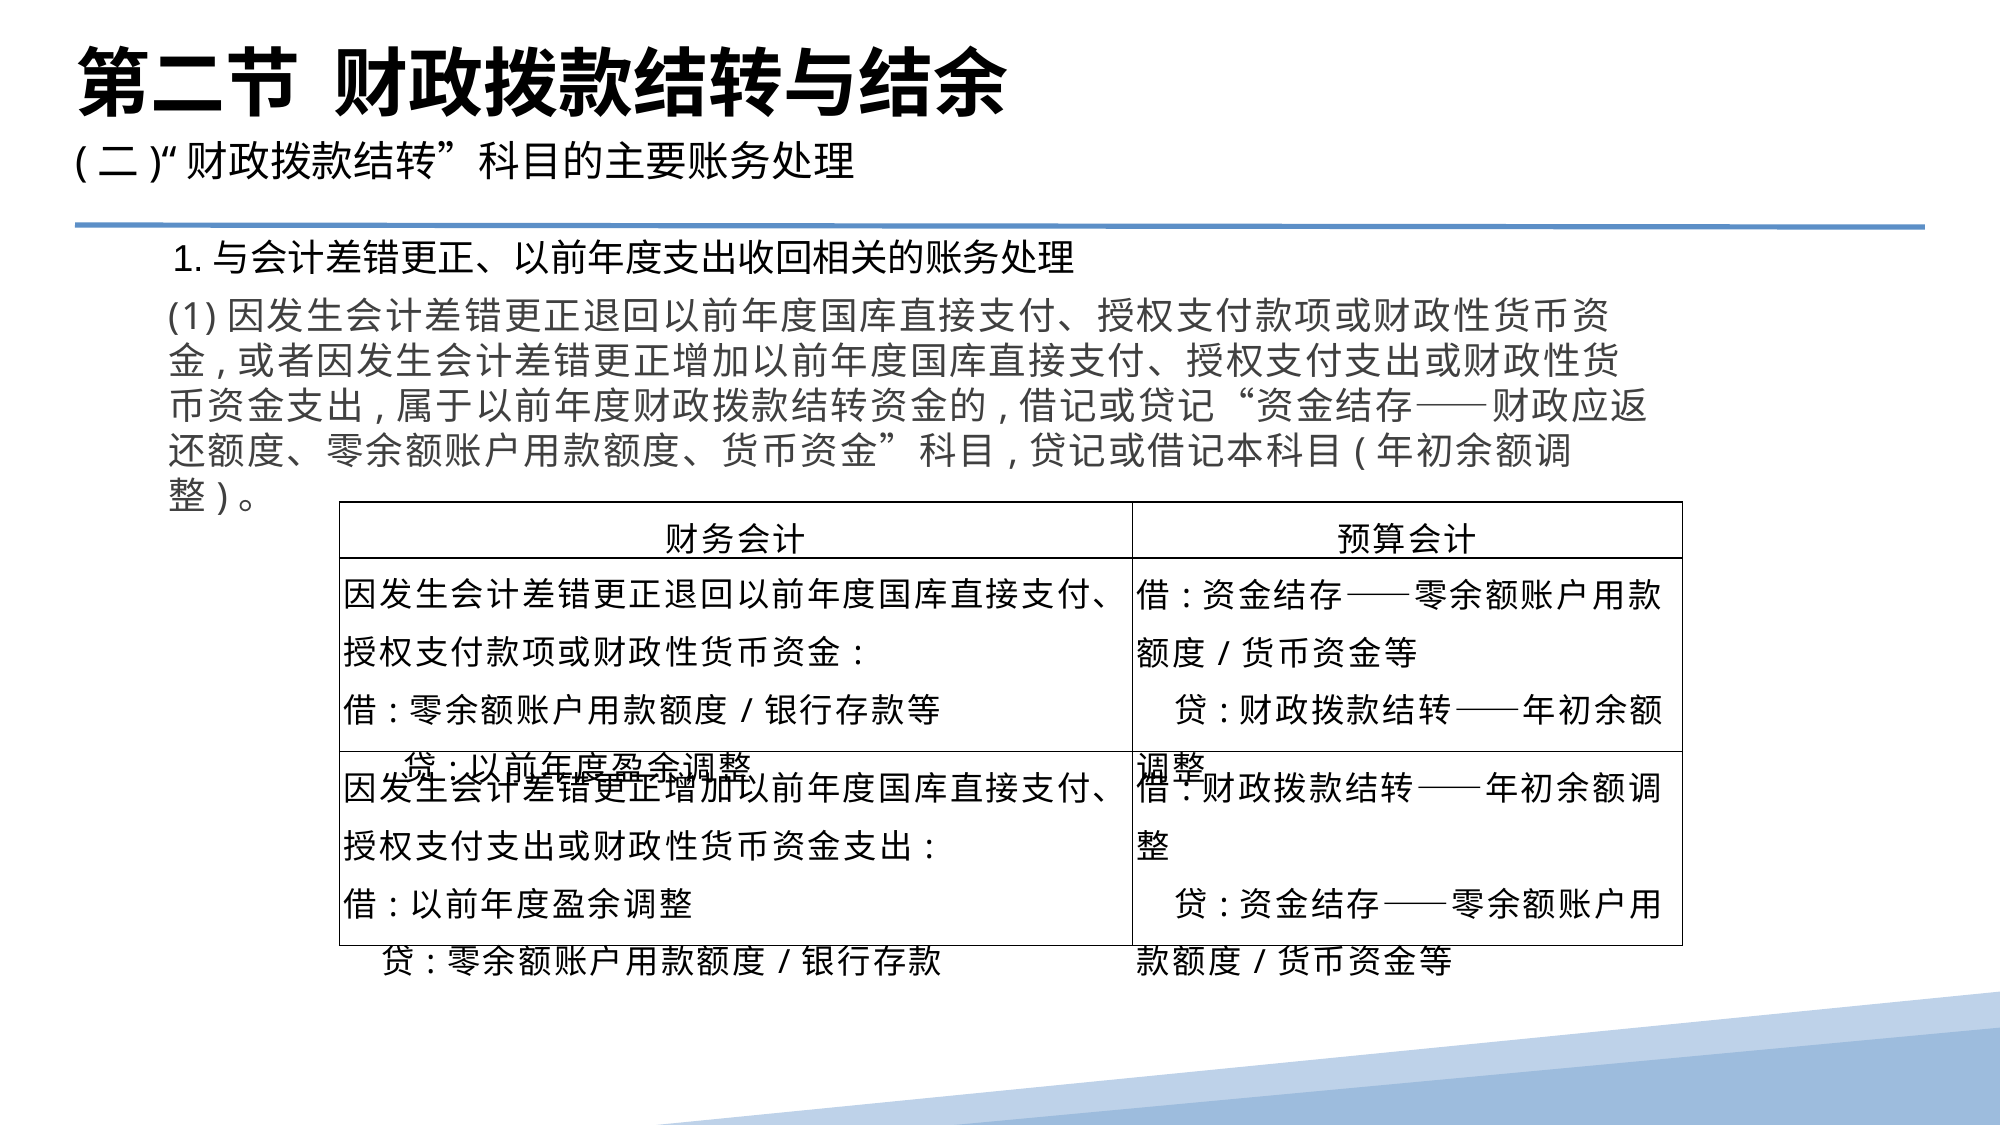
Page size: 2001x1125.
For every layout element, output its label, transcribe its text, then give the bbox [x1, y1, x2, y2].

table_cell 借:财政拨款结转——年初余额调整 贷:资金结存——零余额账户用款额度/货币资金等 [1133, 752, 1682, 945]
table_cell 因发生会计差错更正退回以前年度国库直接支付、授权支付款项或财政性货币资金: 借:零余额账户用款额度/银行存款等 贷:以前年度盈余调整 [340, 559, 1132, 751]
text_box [656, 991, 2000, 1125]
table_header 财务会计 [340, 503, 1132, 557]
table_cell 借:资金结存——零余额账户用款额度/货币资金等 贷:财政拨款结转——年初余额调整 [1133, 559, 1682, 751]
text_box 1.与会计差错更正、以前年度支出收回相关的账务处理 [157, 228, 1158, 287]
text_box 第二节 财政拨款结转与结余 [75, 24, 1925, 124]
table_header 预算会计 [1133, 503, 1682, 557]
text_box (1)因发生会计差错更正退回以前年度国库直接支付、授权支付款项或财政性货币资金,或者因发生会计差错更正增加以前年度国库直接支付、授权支付支出或财政性货币资金支出,属于以前年度财政拨款结转资金的,借记或贷记“资金结存——财政应返还额度、零余额账户用款额度、货币资金”科目,贷记或借记本科目(年初余额调整)。 [157, 287, 1662, 529]
table_cell 因发生会计差错更正增加以前年度国库直接支付、授权支付支出或财政性货币资金支出: 借:以前年度盈余调整 贷:零余额账户用款额度/银行存款 [340, 752, 1132, 945]
text_box (二)“财政拨款结转”科目的主要账务处理 [75, 124, 1925, 200]
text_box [74, 224, 1925, 228]
